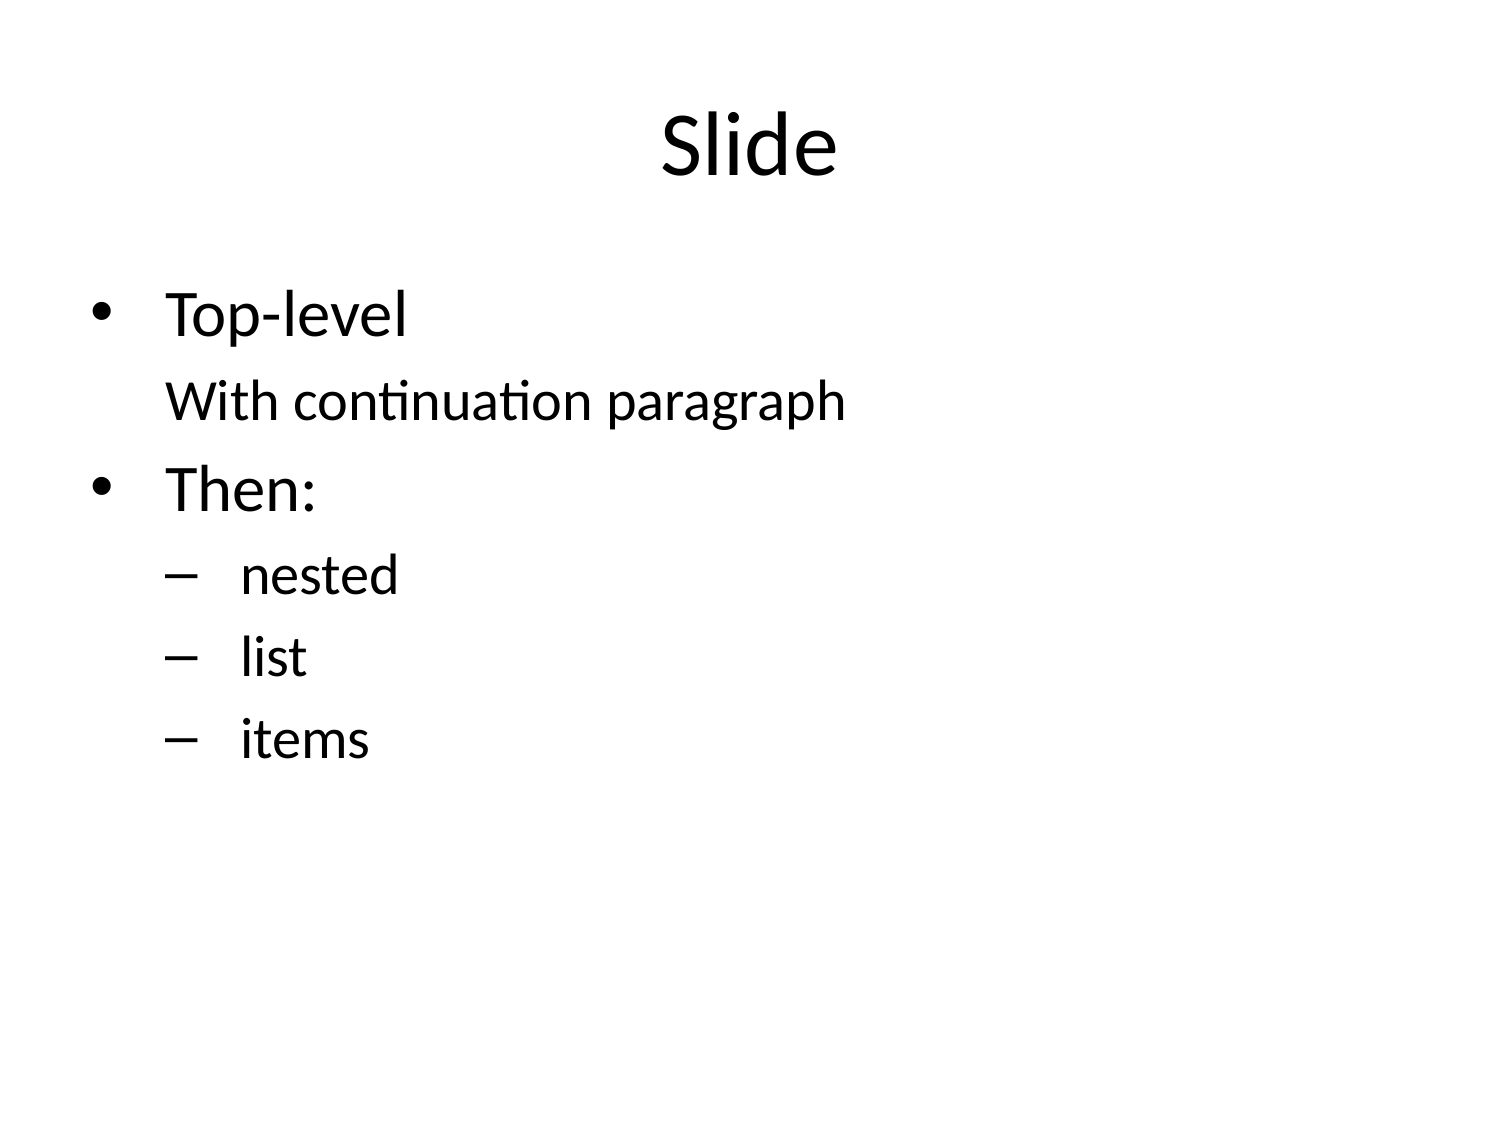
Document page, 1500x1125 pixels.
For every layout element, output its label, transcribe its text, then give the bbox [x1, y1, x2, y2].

title Slide [75, 45, 1425, 233]
list Top-level With continuation paragraph Then: nested list items [75, 262, 1425, 1005]
